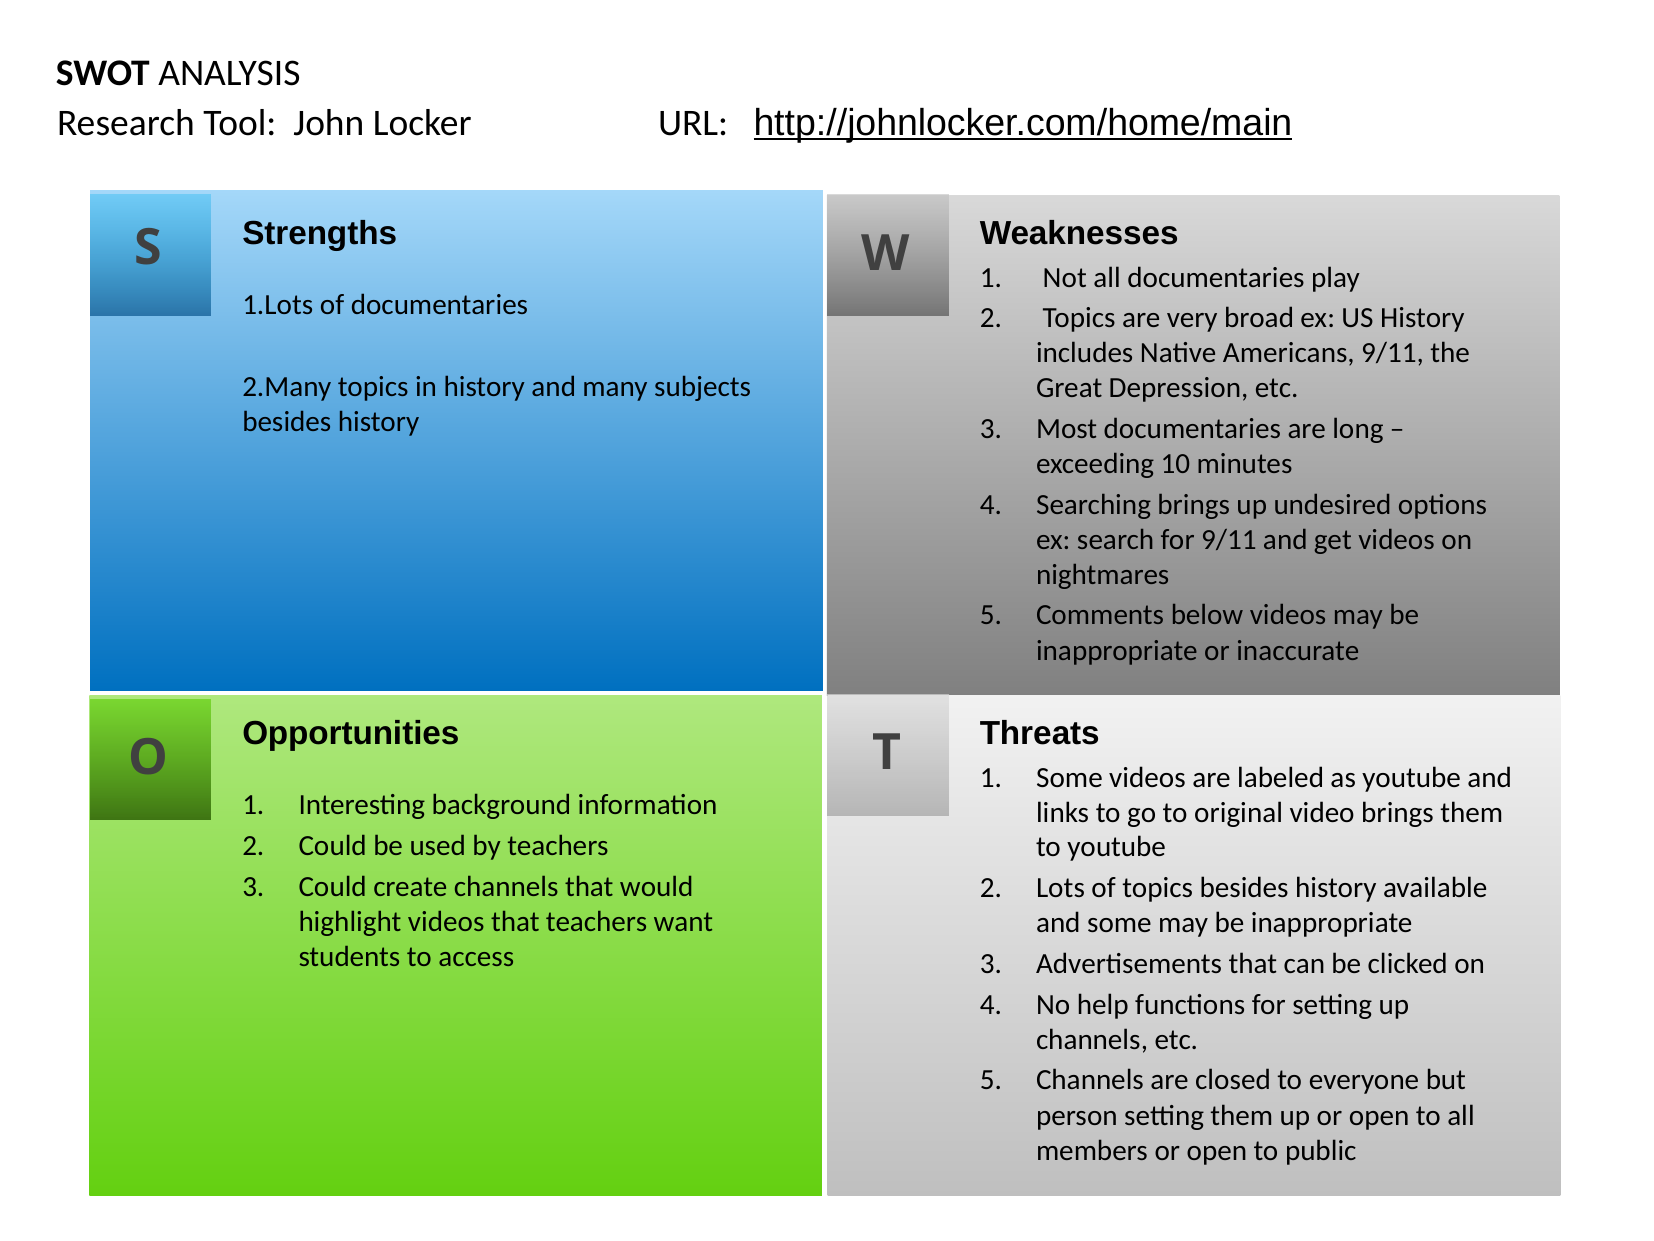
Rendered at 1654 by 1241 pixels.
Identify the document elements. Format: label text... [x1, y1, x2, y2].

text_box [1541, 695, 1561, 1196]
text_box Research Tool: John Locker [42, 95, 504, 152]
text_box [827, 194, 949, 317]
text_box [89, 698, 212, 821]
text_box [827, 694, 949, 817]
text_box [827, 695, 965, 1196]
text_box [90, 190, 823, 691]
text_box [89, 194, 212, 317]
text_box Strengths 1.Lots of documentaries 2.Many topics in history and many subjects besides history [227, 207, 803, 527]
text_box [89, 695, 822, 1196]
text_box Threats Some videos are labeled as youtube and links to go to original video brings them to youtube Lots of topics besides history available and some may be inappropriate Advertisements that can be clicked on No help functions for setting up channels, etc. Channels are closed to everyone but person setting them up or open to all members or open to public [965, 714, 1541, 1241]
text_box URL: http://johnlocker.com/home/main [643, 95, 1316, 152]
text_box Weaknesses Not all documentaries play Topics are very broad ex: US History includes Native Americans, 9/11, the Great Depression, etc. Most documentaries are long – exceeding 10 minutes Searching brings up undesired options ex: search for 9/11 and get videos on nightmares Comments below videos may be inappropriate or inaccurate [965, 207, 1541, 714]
text_box SWOT ANALYSIS [41, 44, 316, 102]
text_box [826, 195, 1560, 695]
text_box Opportunities Interesting background information Could be used by teachers Could create channels that would highlight videos that teachers want students to access [227, 707, 803, 1062]
